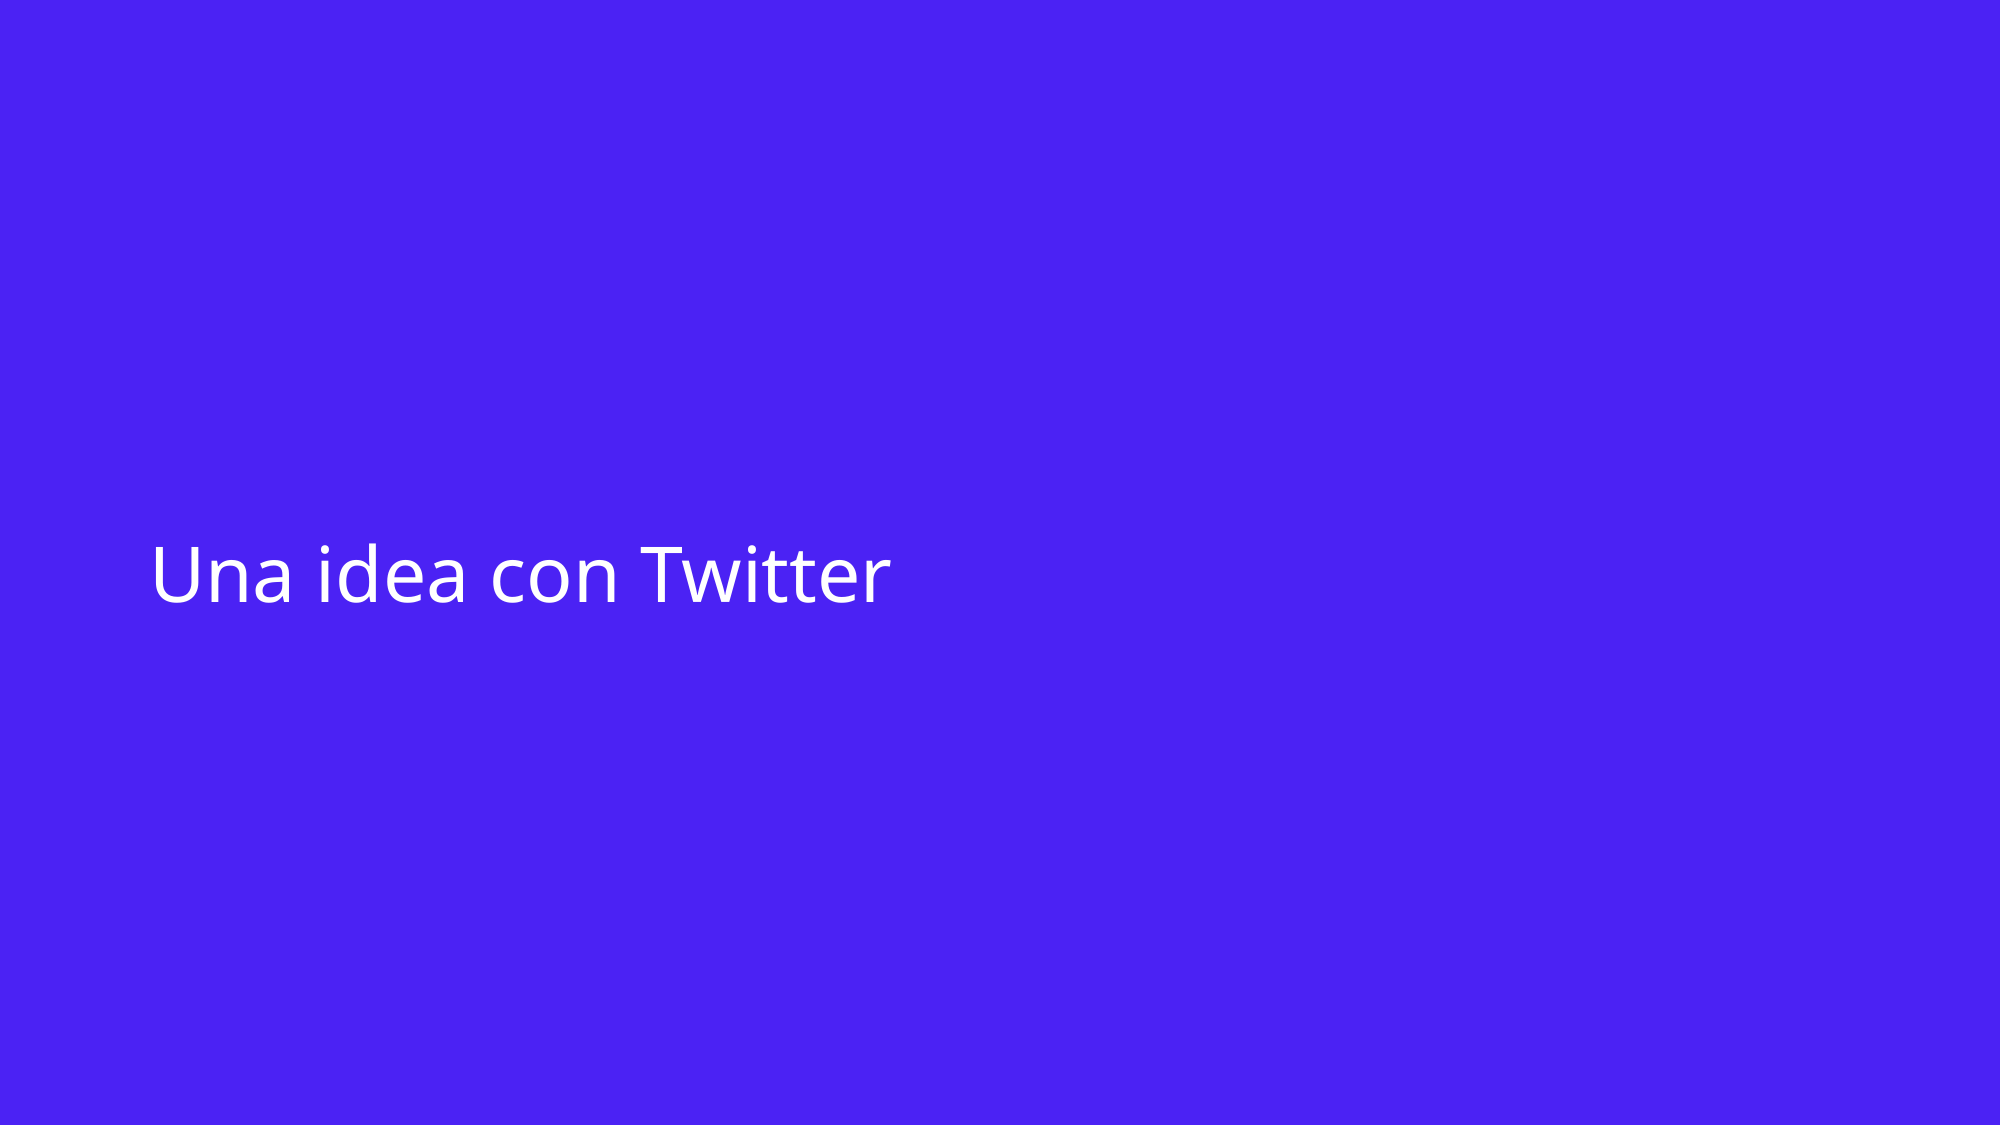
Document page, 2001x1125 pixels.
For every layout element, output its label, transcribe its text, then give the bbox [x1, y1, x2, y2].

title Una idea con Twitter [134, 408, 1655, 627]
